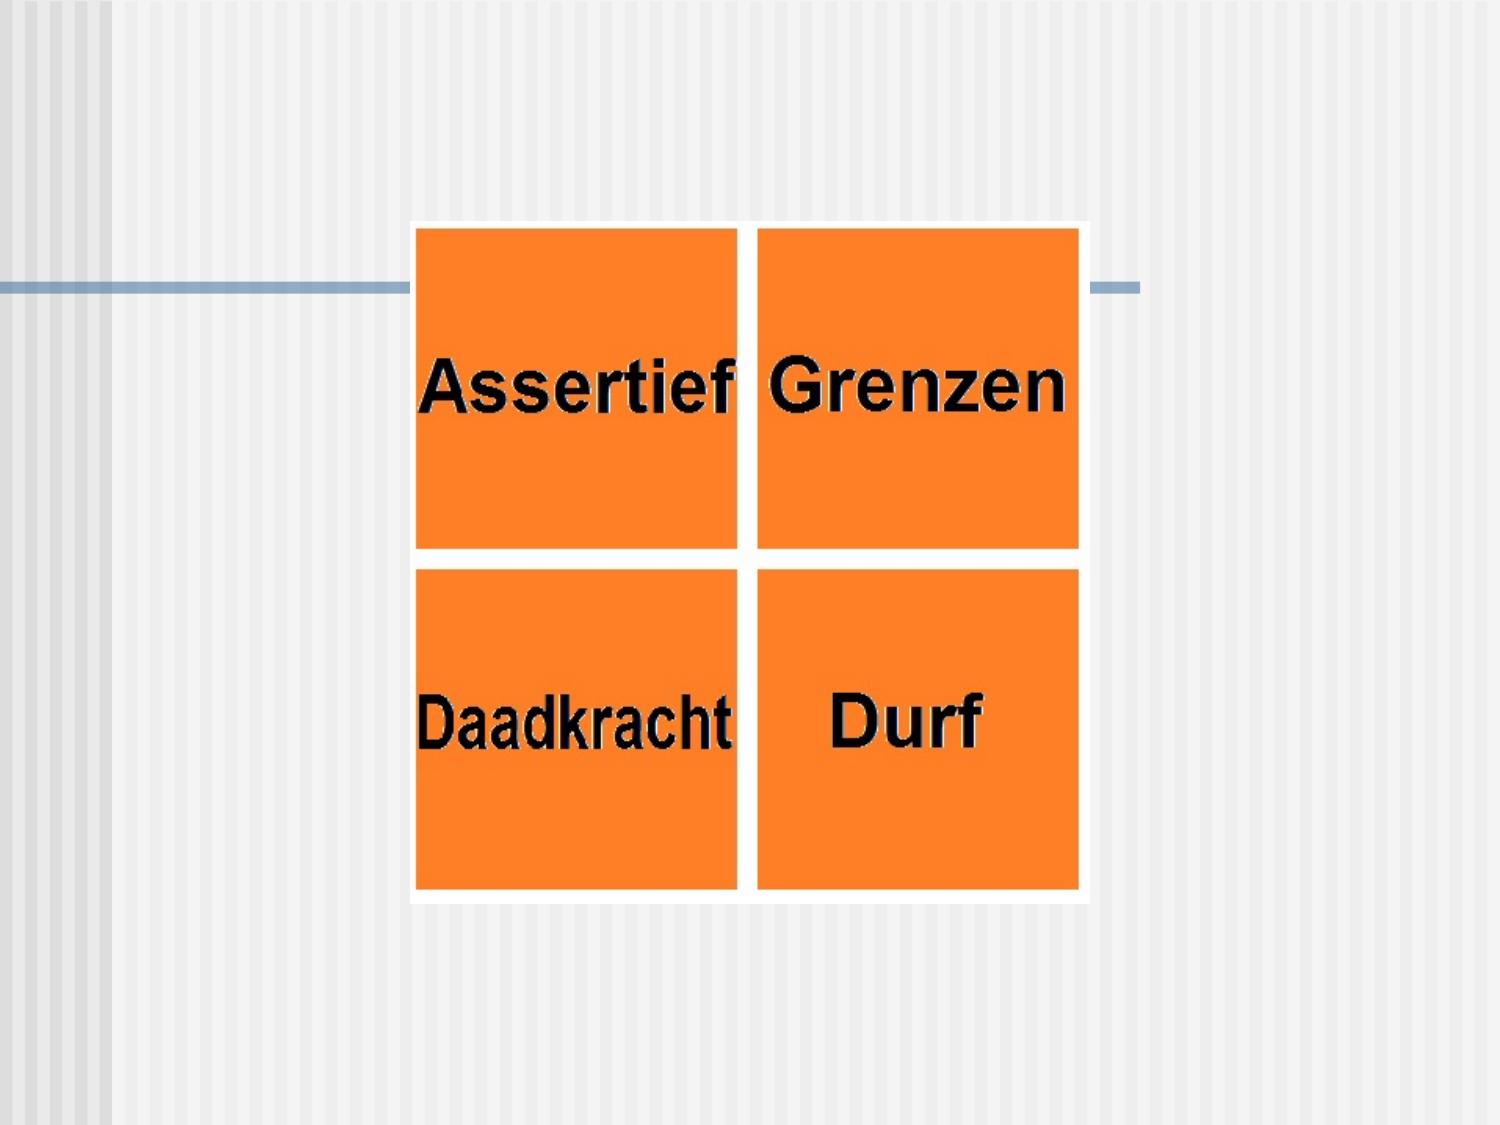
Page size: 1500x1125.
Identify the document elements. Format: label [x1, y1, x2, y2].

picture [410, 220, 1090, 905]
